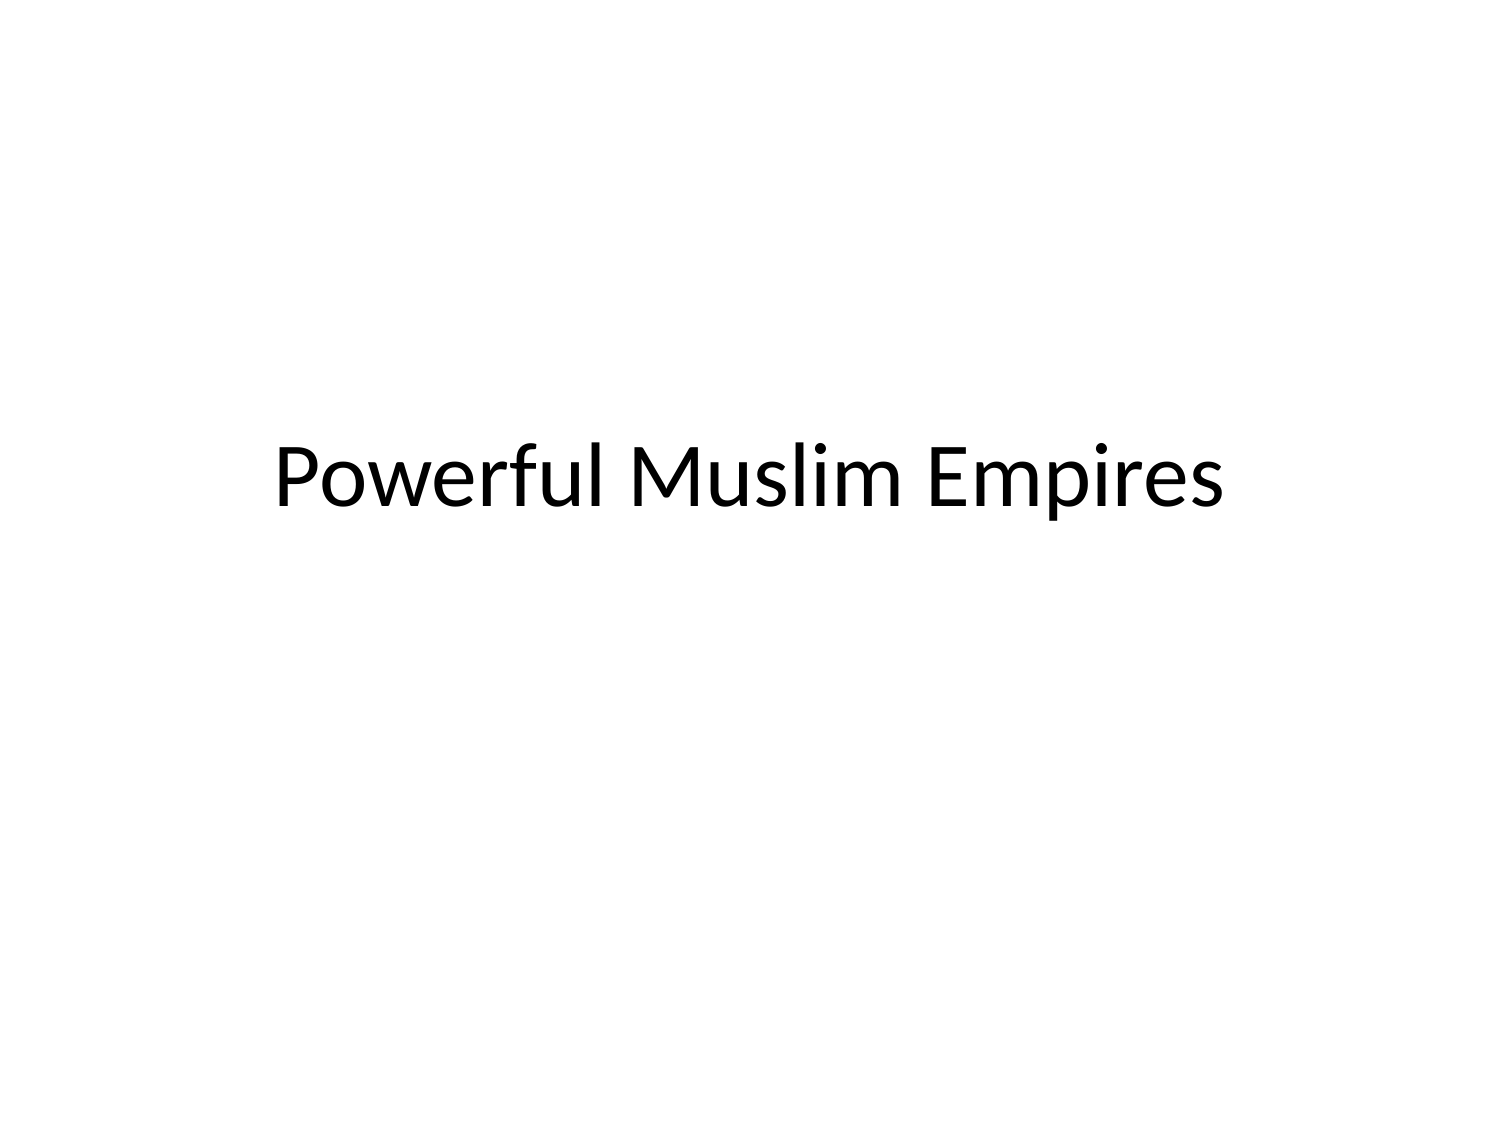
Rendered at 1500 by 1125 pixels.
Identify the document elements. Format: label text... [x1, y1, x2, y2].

title Powerful Muslim Empires [112, 349, 1388, 591]
